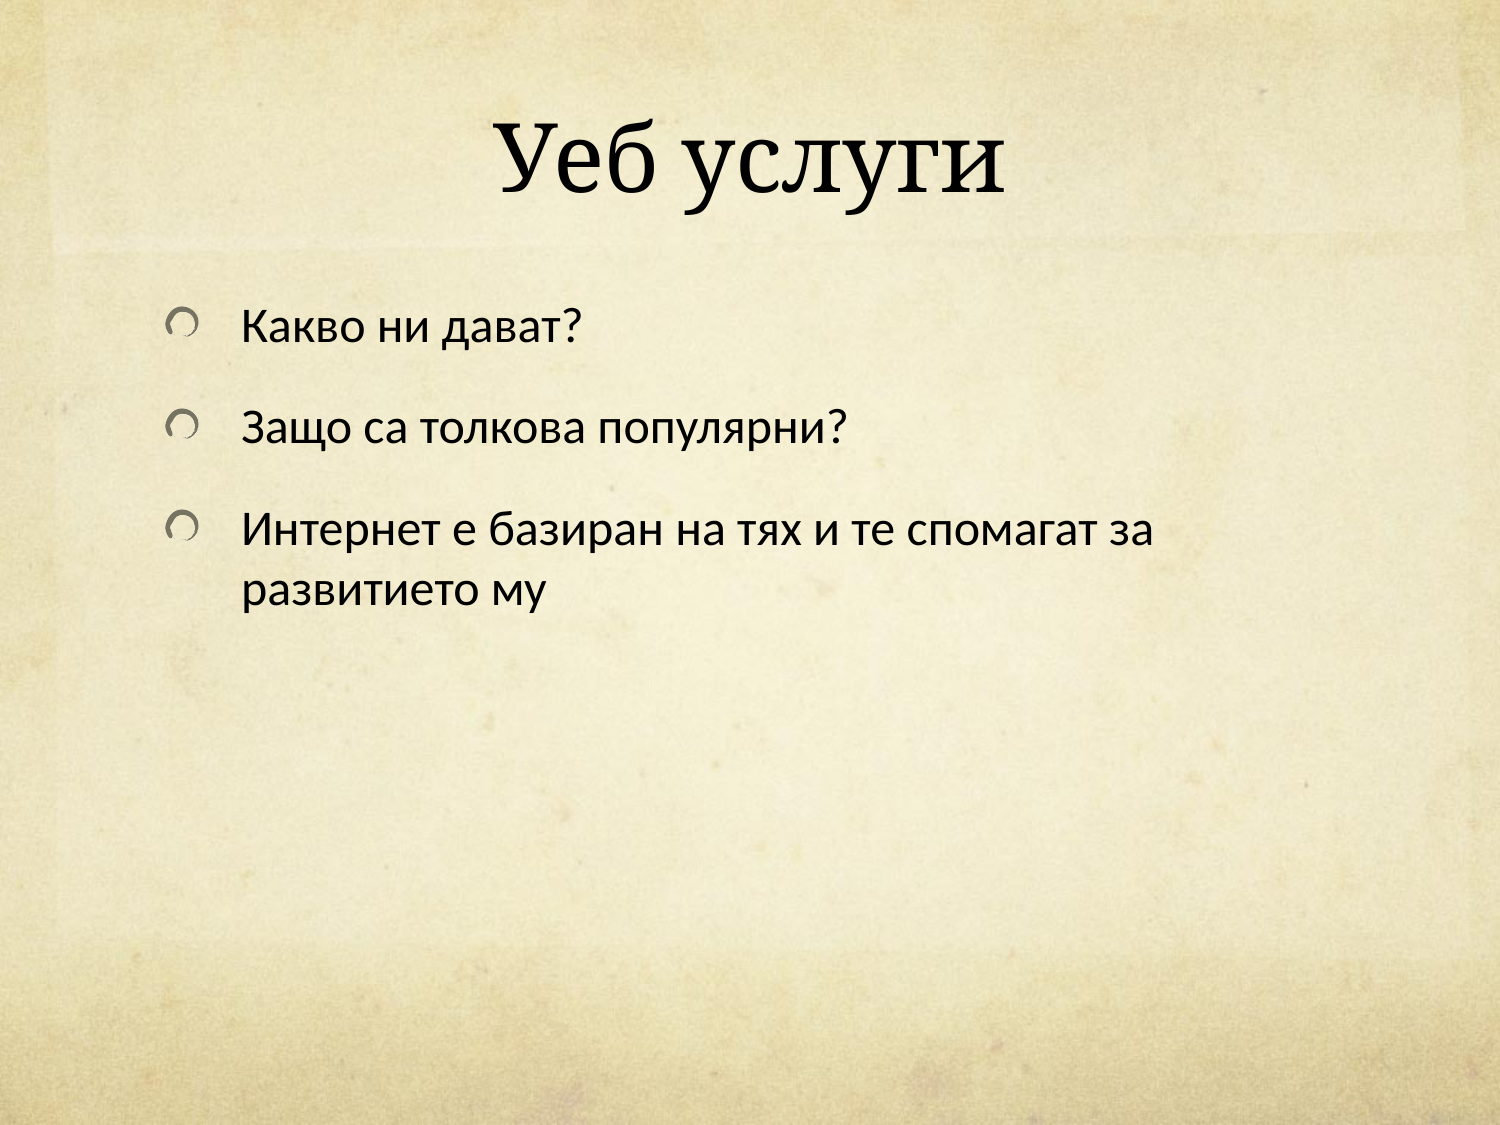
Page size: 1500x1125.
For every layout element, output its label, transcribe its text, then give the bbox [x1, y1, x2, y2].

title Уеб услуги [150, 82, 1350, 225]
picture [0, 0, 1500, 1125]
list Какво ни дават? Защо са толкова популярни? Интернет е базиран на тях и те спомагат за развитието му [150, 284, 1350, 950]
